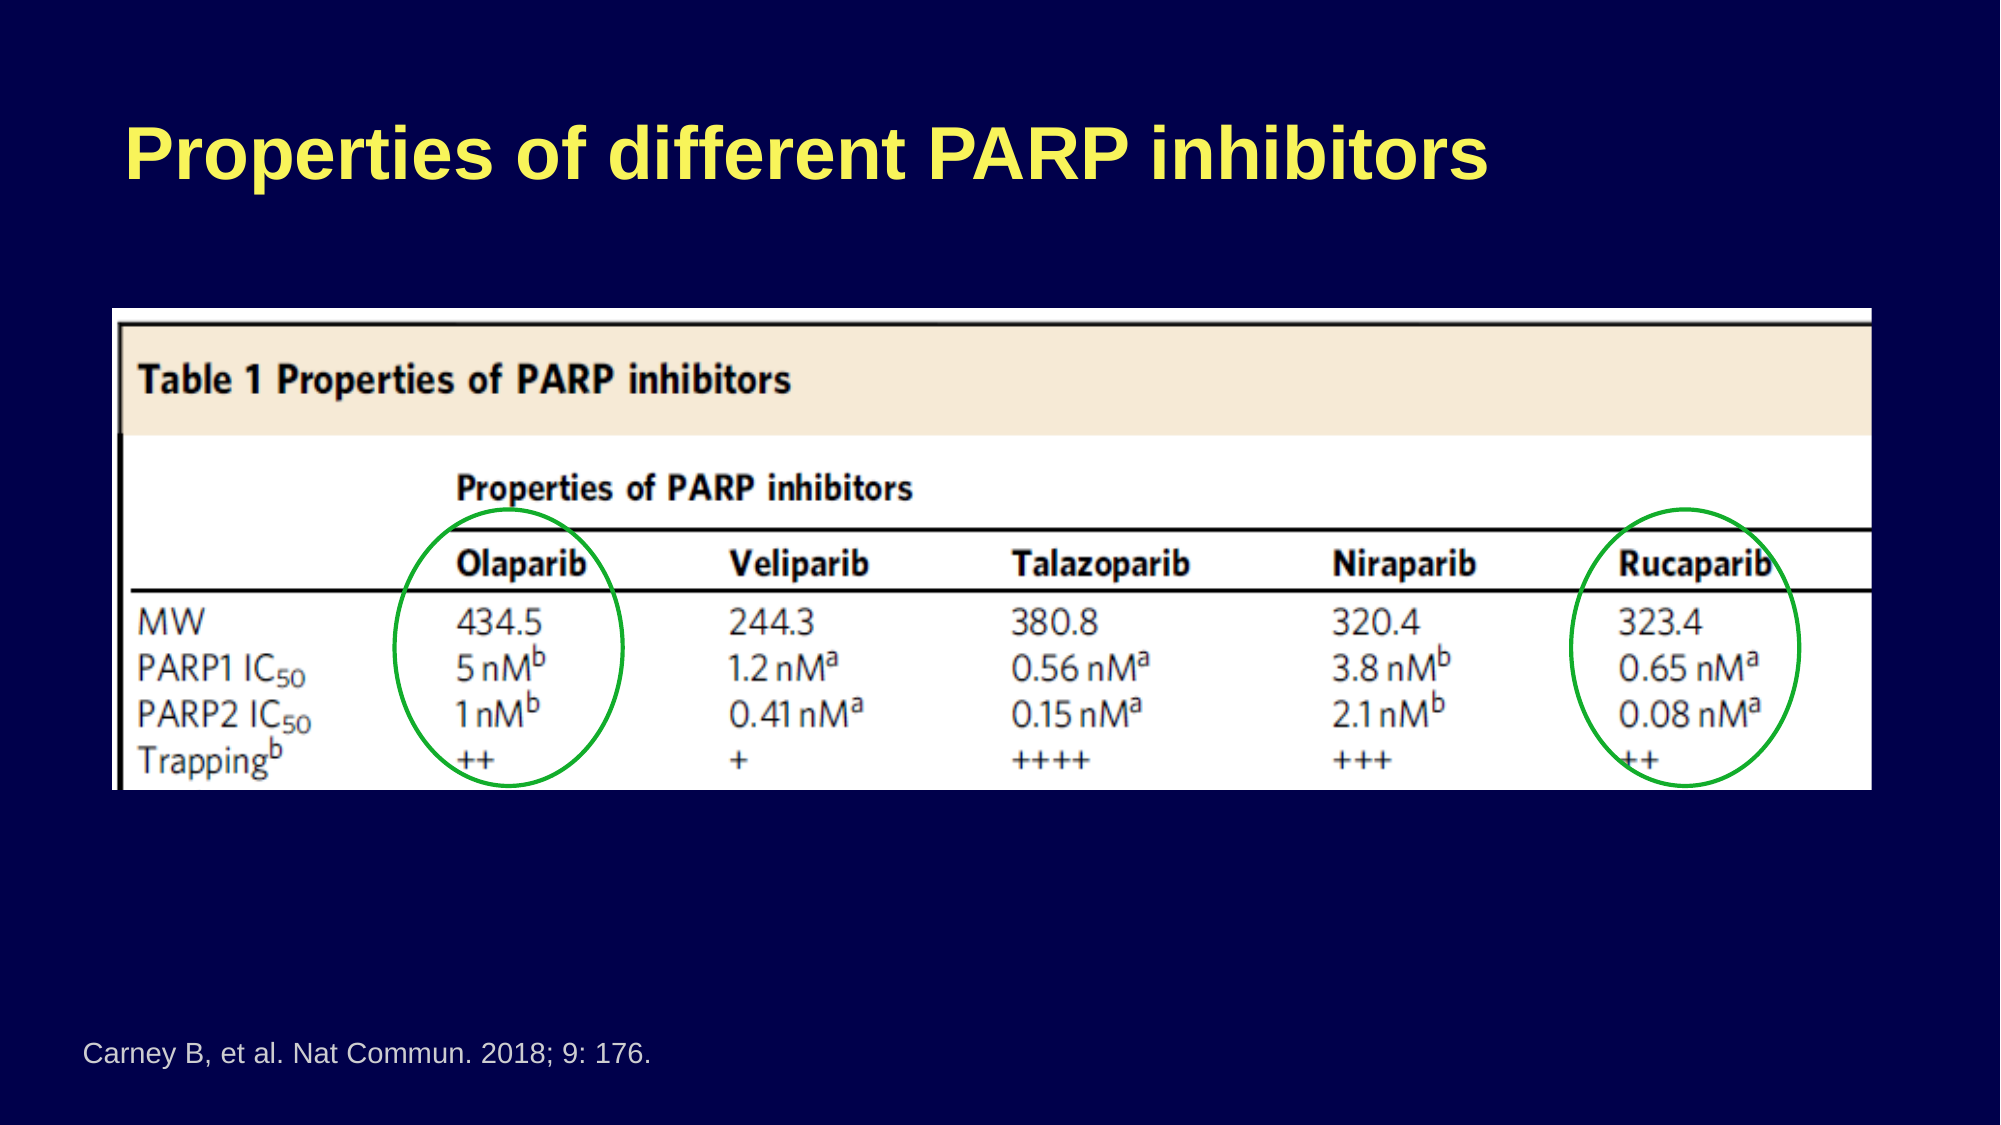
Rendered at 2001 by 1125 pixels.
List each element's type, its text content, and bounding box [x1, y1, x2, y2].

title Properties of different PARP inhibitors [109, 59, 1893, 241]
text_box Carney B, et al. Nat Commun. 2018; 9: 176. [67, 1027, 1382, 1077]
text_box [111, 308, 1872, 790]
